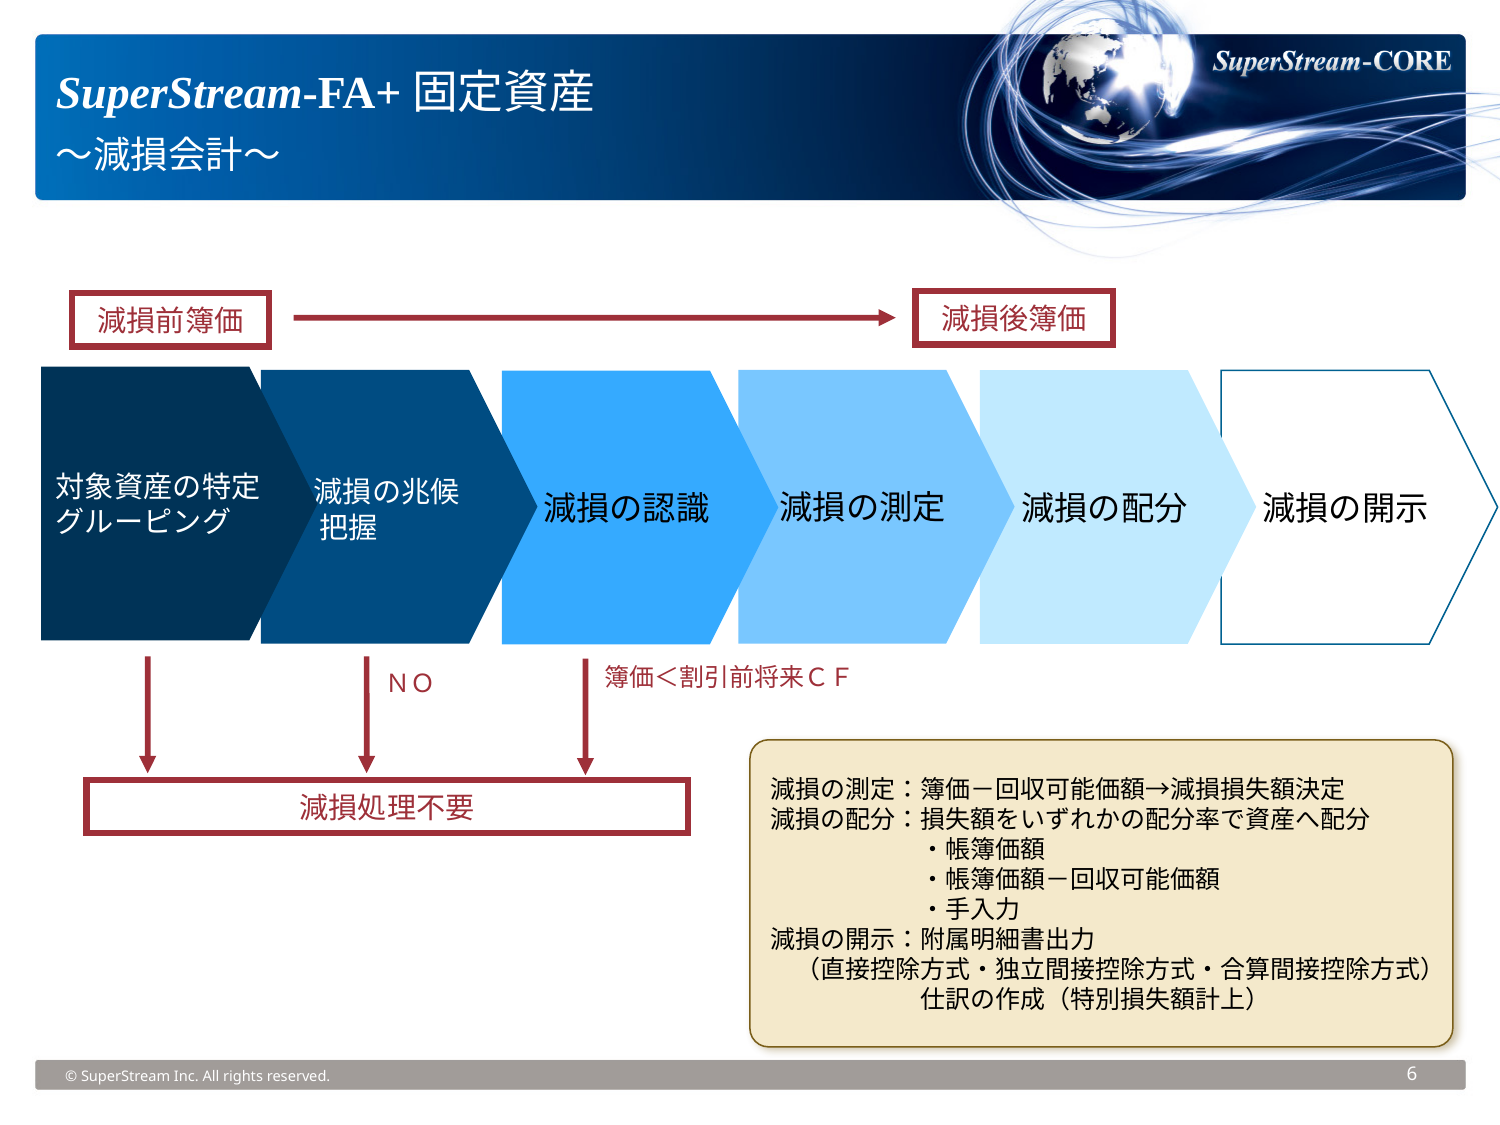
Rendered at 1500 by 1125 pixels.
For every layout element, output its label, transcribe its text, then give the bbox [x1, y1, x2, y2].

footer © SuperStream Inc. All rights reserved. [50, 1059, 423, 1094]
text_box [360, 656, 373, 774]
picture [0, 0, 1500, 1125]
text_box 減損の兆候 把握 [260, 369, 538, 644]
text_box 減損前簿価 [71, 292, 269, 347]
text_box 減損処理不要 [86, 779, 688, 834]
text_box 減損の測定：簿価－回収可能価額→減損損失額決定 減損の配分：損失額をいずれかの配分率で資産へ配分 ・帳簿価額 ・帳簿価額－回収可能価額 ・手入力 減損の開示：附属明細書出力 （直接控除方式・独立間接控除方式・合算間接控除方式） 仕訳の作成（特別損失額計上） [749, 739, 1453, 1047]
text_box 減損後簿価 [915, 290, 1113, 345]
text_box [293, 311, 896, 324]
text_box 減損の配分 [979, 370, 1257, 644]
text_box [579, 658, 592, 776]
text_box [141, 656, 154, 774]
text_box 減損の認識 [501, 370, 779, 645]
text_box 簿価＜割引前将来ＣＦ [589, 654, 907, 700]
slide_number 6 [1299, 1060, 1418, 1090]
text_box 対象資産の特定 グルーピング [41, 366, 318, 641]
title SuperStream-FA+固定資産 ～減損会計～ [41, 35, 1376, 201]
text_box 減損の開示 [1221, 370, 1498, 645]
text_box 減損の測定 [738, 369, 1015, 644]
text_box ＮＯ [370, 660, 473, 706]
